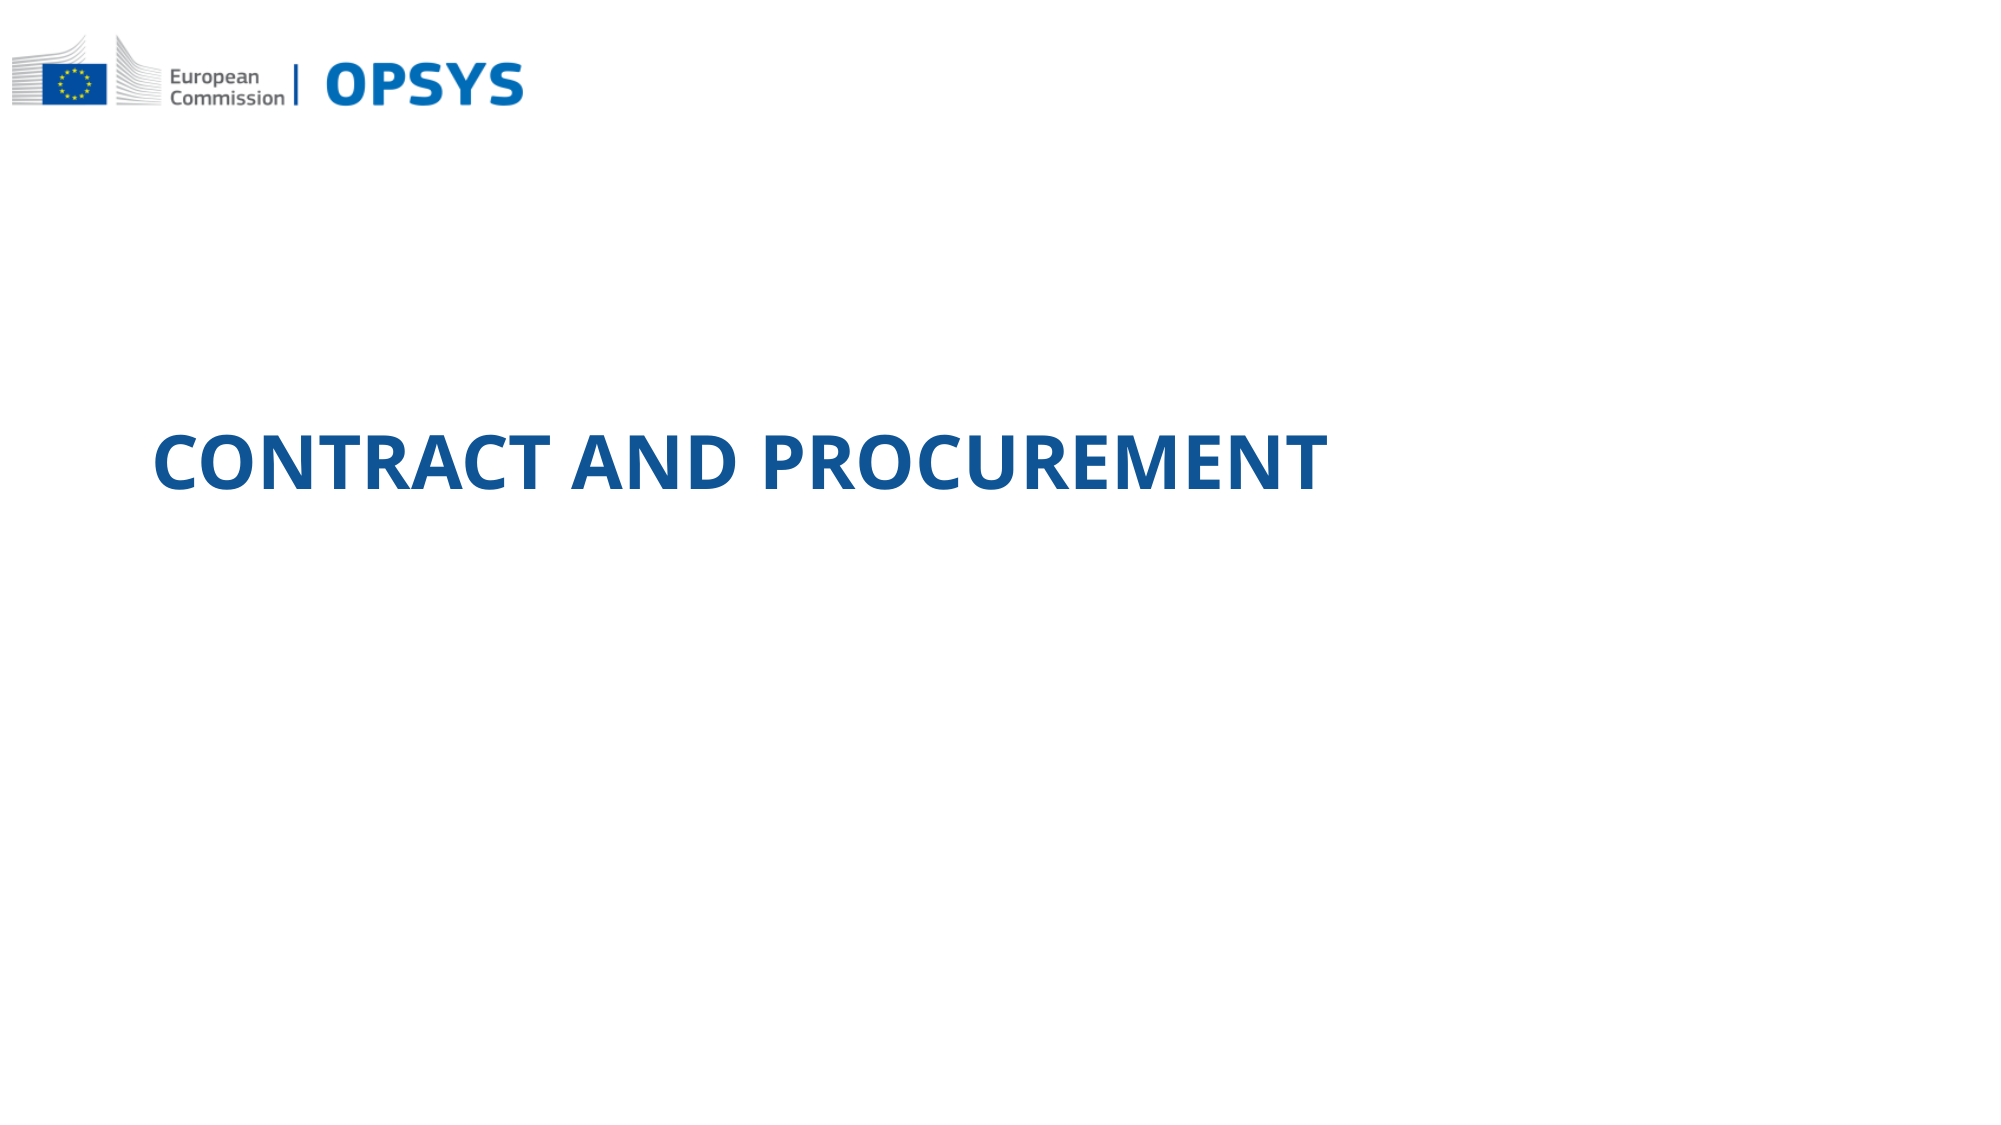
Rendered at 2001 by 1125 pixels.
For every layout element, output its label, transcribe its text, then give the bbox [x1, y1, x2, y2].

title Contract and Procurement [135, 406, 1837, 628]
picture [12, 0, 523, 137]
